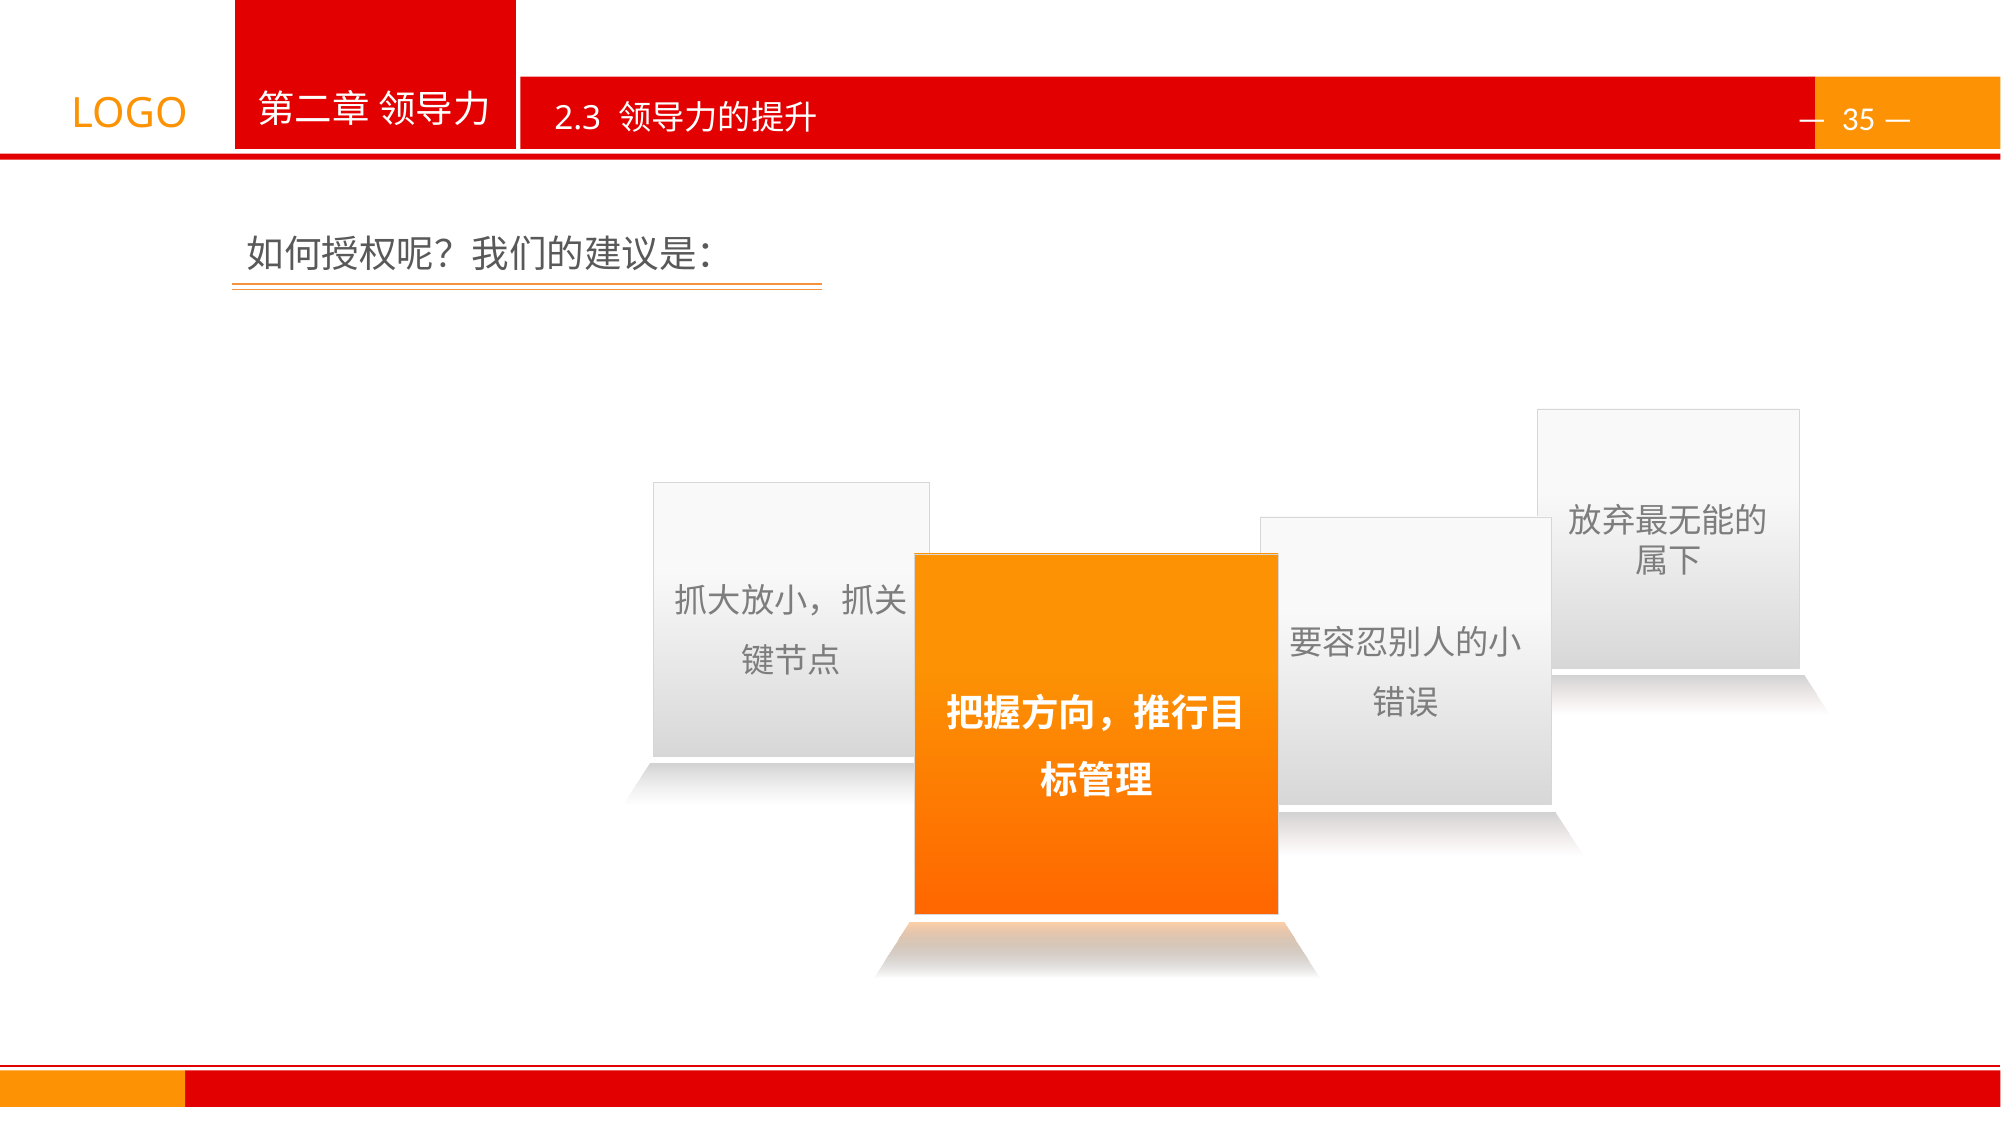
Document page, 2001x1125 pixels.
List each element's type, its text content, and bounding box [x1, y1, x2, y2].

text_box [1227, 516, 1584, 856]
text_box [873, 553, 1320, 978]
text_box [621, 482, 961, 805]
text_box 如何授权呢？我们的建议是： [231, 222, 977, 283]
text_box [1507, 408, 1830, 715]
